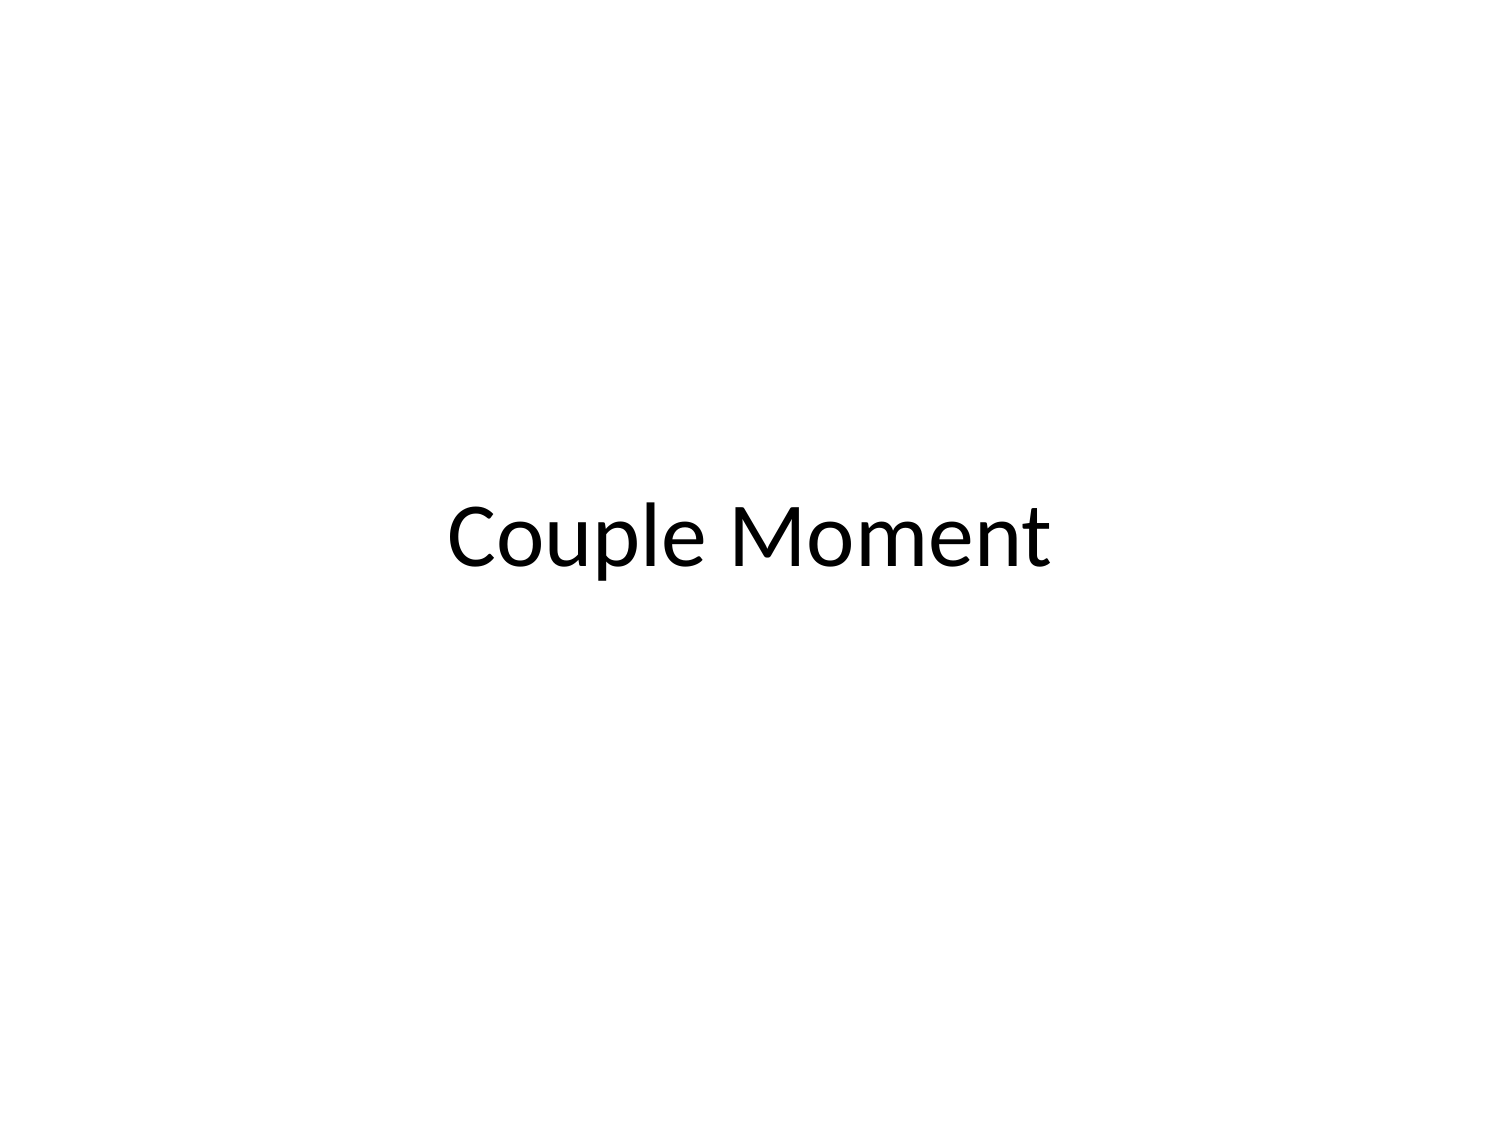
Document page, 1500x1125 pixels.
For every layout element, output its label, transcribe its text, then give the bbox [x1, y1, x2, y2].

title Couple Moment [75, 436, 1425, 624]
